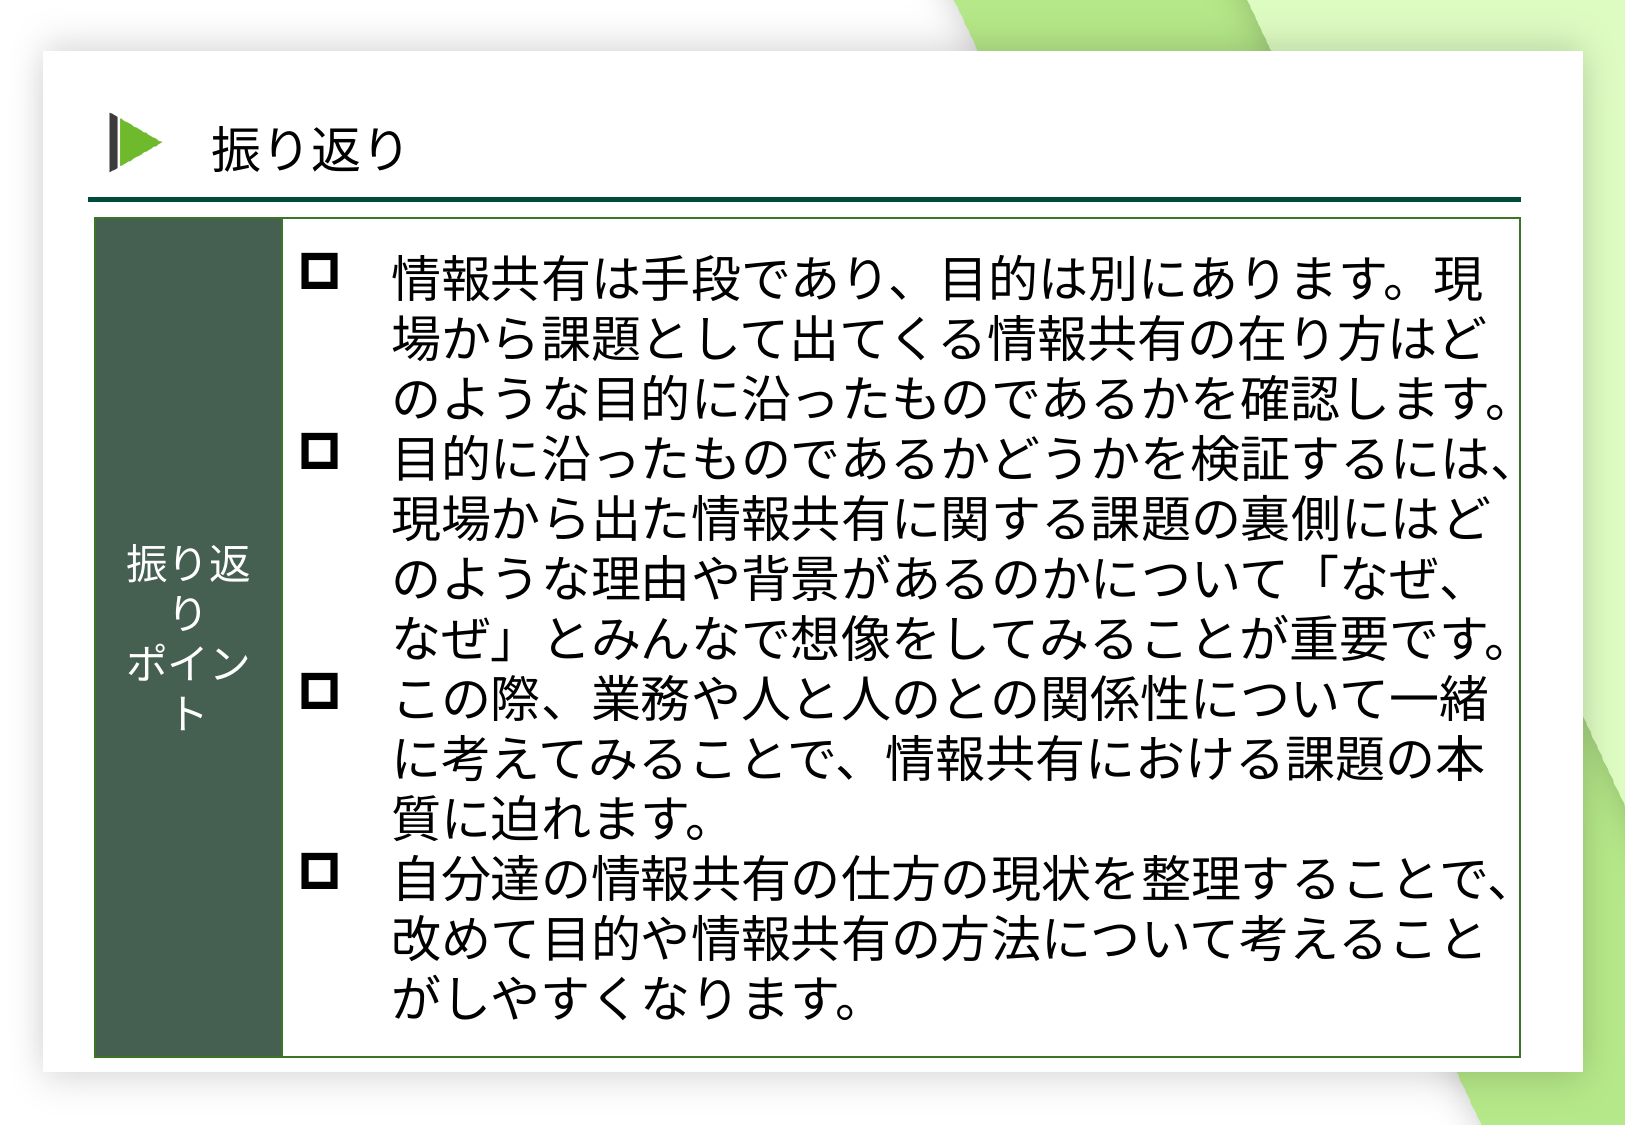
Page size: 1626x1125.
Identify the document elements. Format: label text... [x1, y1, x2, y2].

picture [0, 0, 1625, 1125]
text_box 振り返り ポイント [94, 217, 281, 1058]
text_box 情報共有は手段であり、目的は別にあります。現場から課題として出てくる情報共有の在り方はどのような目的に沿ったものであるかを確認します。 目的に沿ったものであるかどうかを検証するには、現場から出た情報共有に関する課題の裏側にはどのような理由や背景があるのかについて「なぜ、なぜ」とみんなで想像をしてみることが重要です。 この際、業務や人と人のとの関係性について一緒に考えてみることで、情報共有における課題の本質に迫れます。 自分達の情報共有の仕方の現状を整理することで、改めて目的や情報共有の方法について考えることがしやすくなります。 [281, 217, 1521, 1058]
